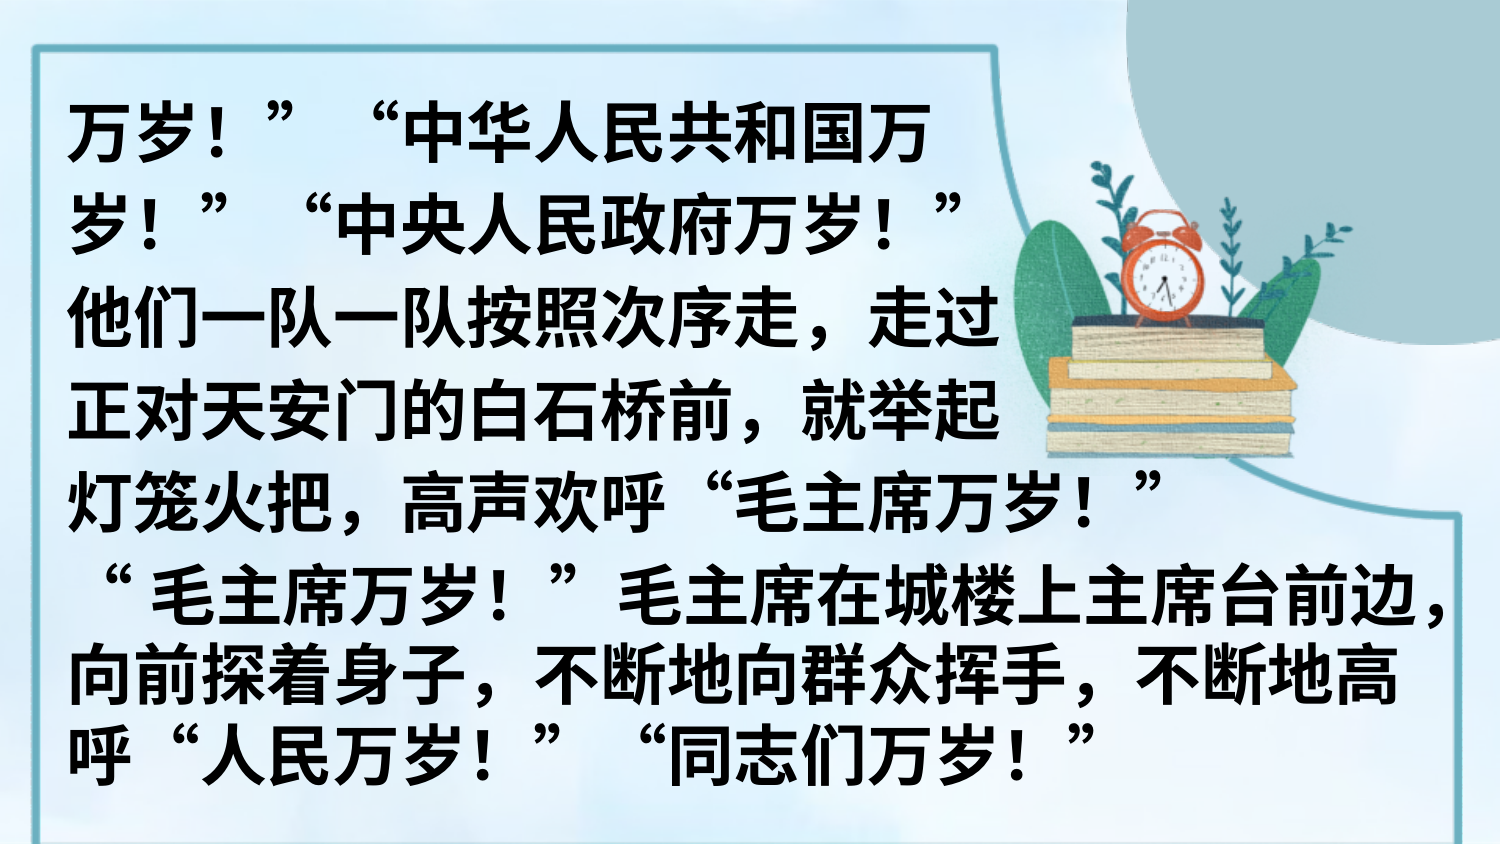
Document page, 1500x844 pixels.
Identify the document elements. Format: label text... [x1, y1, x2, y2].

picture [0, 0, 1500, 844]
text_box 万岁！”“中华人民共和国万 岁！”“中央人民政府万岁！” 他们一队一队按照次序走，走过 正对天安门的白石桥前，就举起 灯笼火把，高声欢呼“毛主席万岁！” “毛主席万岁！”毛主席在城楼上主席台前边，向前探着身子，不断地向群众挥手，不断地高呼“人民万岁！”“同志们万岁！” [51, 83, 1459, 801]
